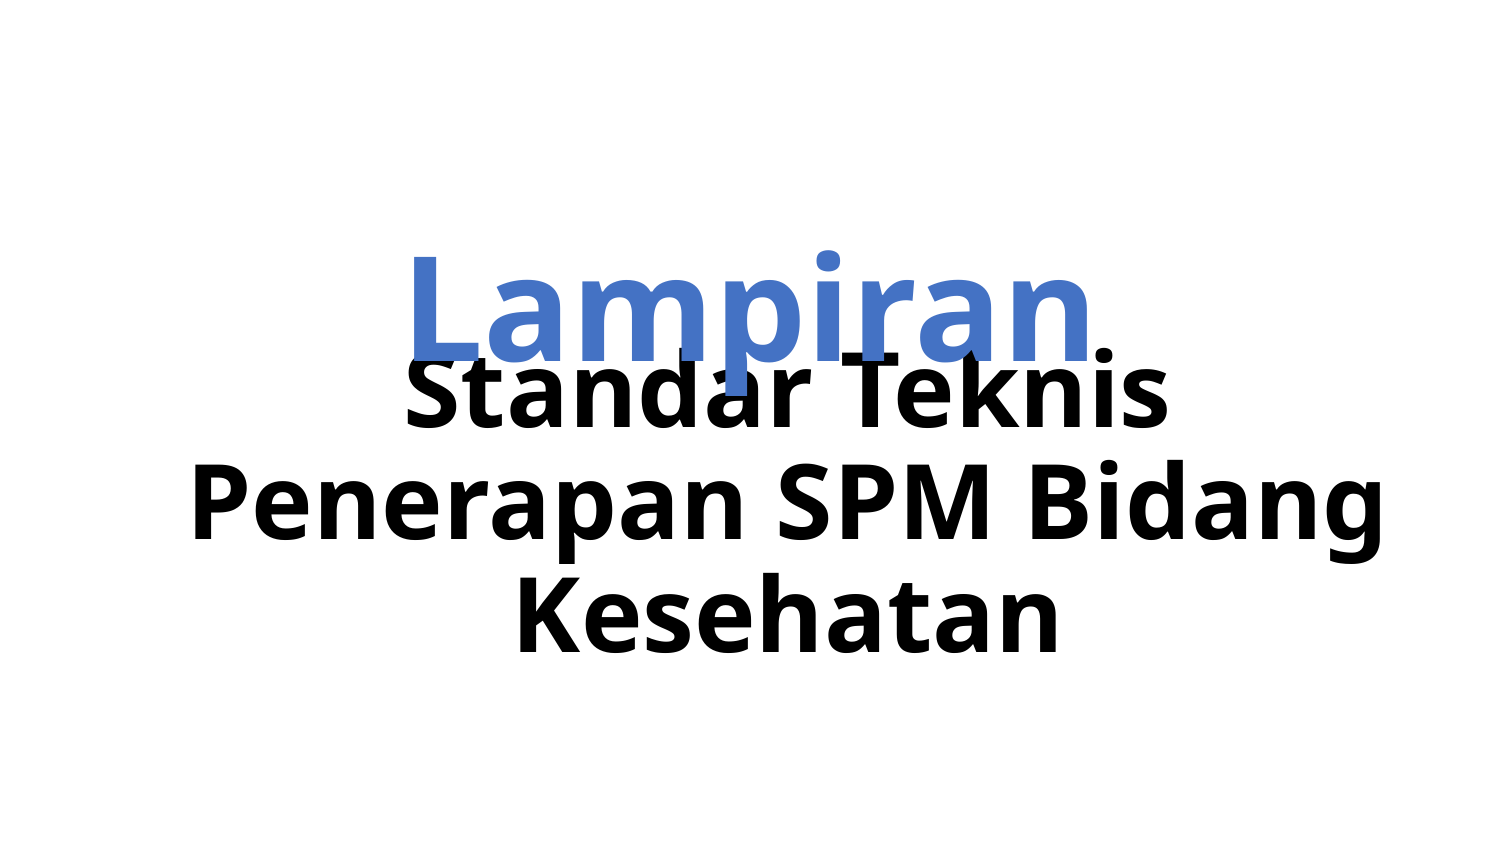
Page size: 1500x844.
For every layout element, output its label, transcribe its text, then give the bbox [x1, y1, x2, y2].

title Standar Teknis Penerapan SPM Bidang Kesehatan [115, 452, 1461, 560]
title Lampiran [0, 234, 1500, 395]
